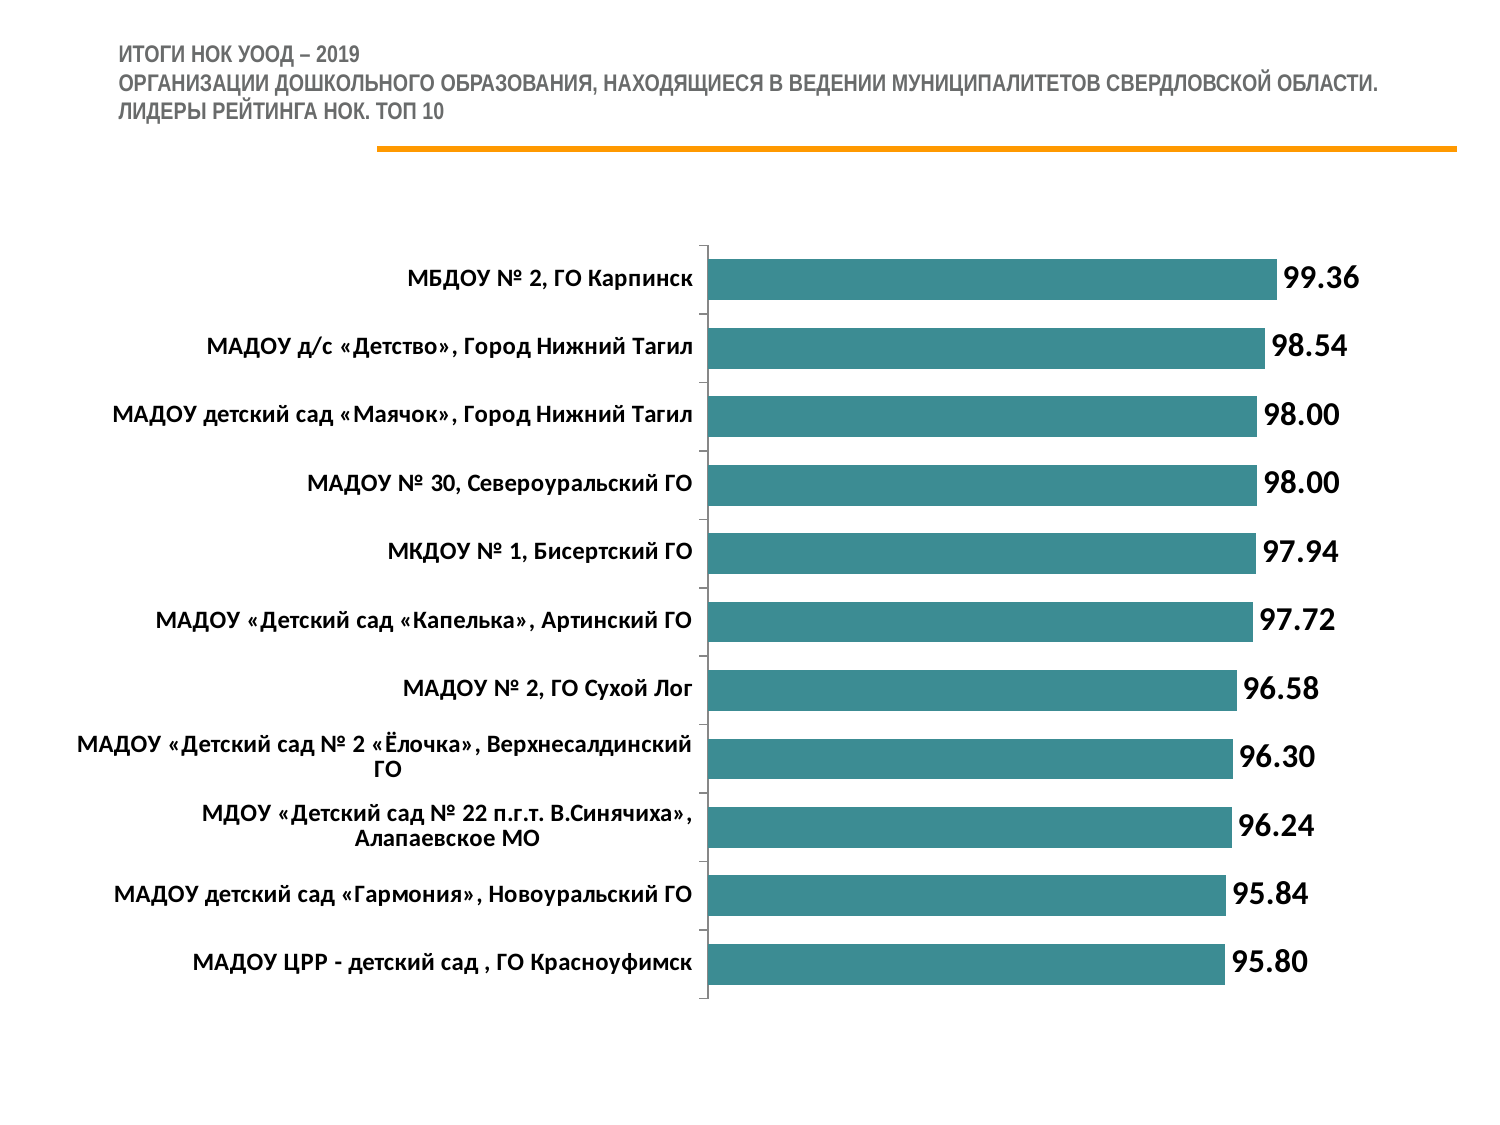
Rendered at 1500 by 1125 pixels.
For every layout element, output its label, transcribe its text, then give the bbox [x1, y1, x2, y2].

chart [76, 207, 1424, 1036]
title ИТОГИ НОК УООД – 2019 Организации дошкольного образования, находящиеся в ведении муниципалитетов Свердловской области. ЛИДЕРЫ РЕЙТИНГА НОК. ТОП 10 [103, 30, 1454, 133]
